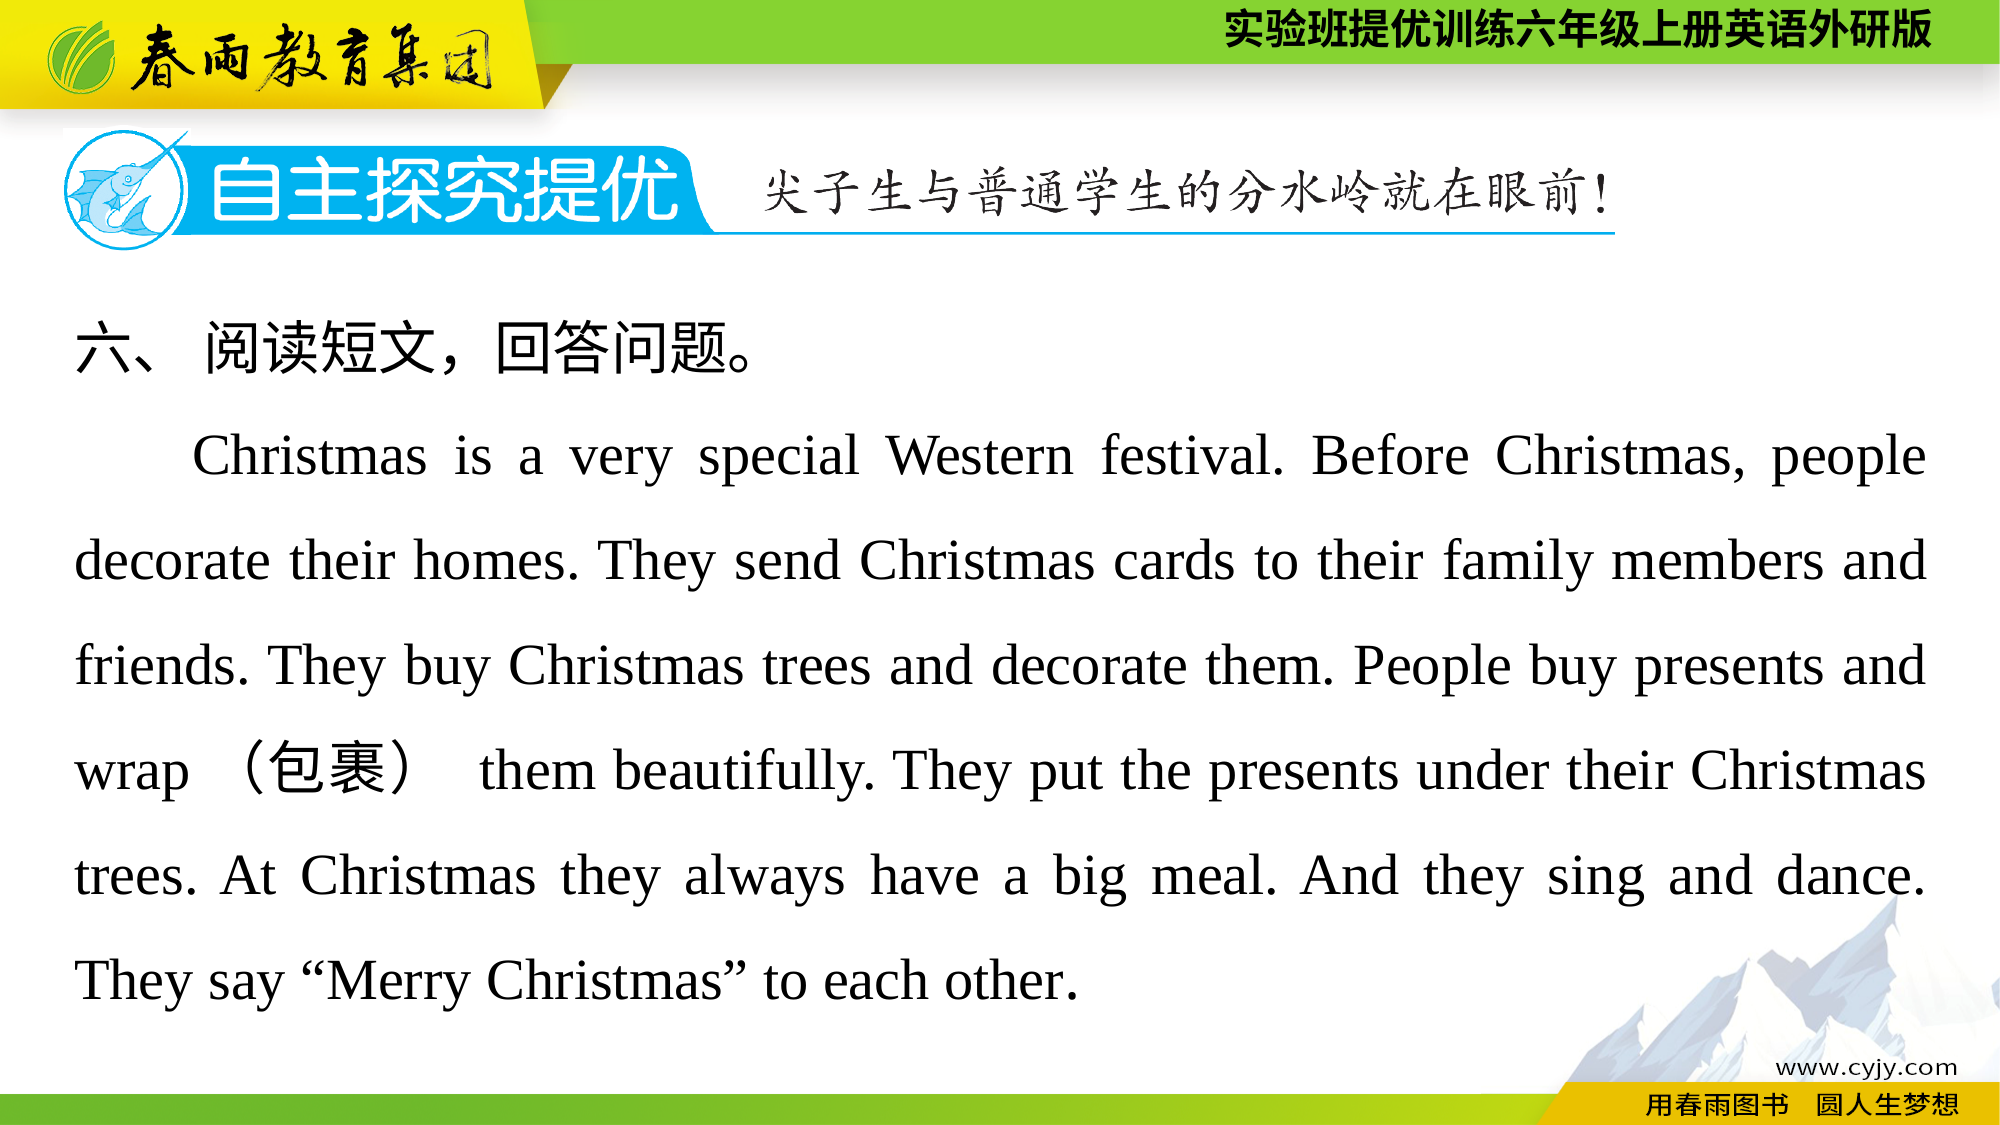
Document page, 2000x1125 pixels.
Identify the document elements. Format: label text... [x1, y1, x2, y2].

list 六、 阅读短文，回答问题。 Christmas is a very special Western festival. Before Christmas, people decorate their homes. They send Christmas cards to their family members and friends. They buy Christmas trees and decorate them. People buy presents and wrap（包裹） them beautifully. They put the presents under their Christmas trees. At Christmas they always have a big meal. And they sing and dance. They say “Merry Christmas” to each other. [59, 268, 1944, 1013]
picture [0, 0, 2000, 1125]
